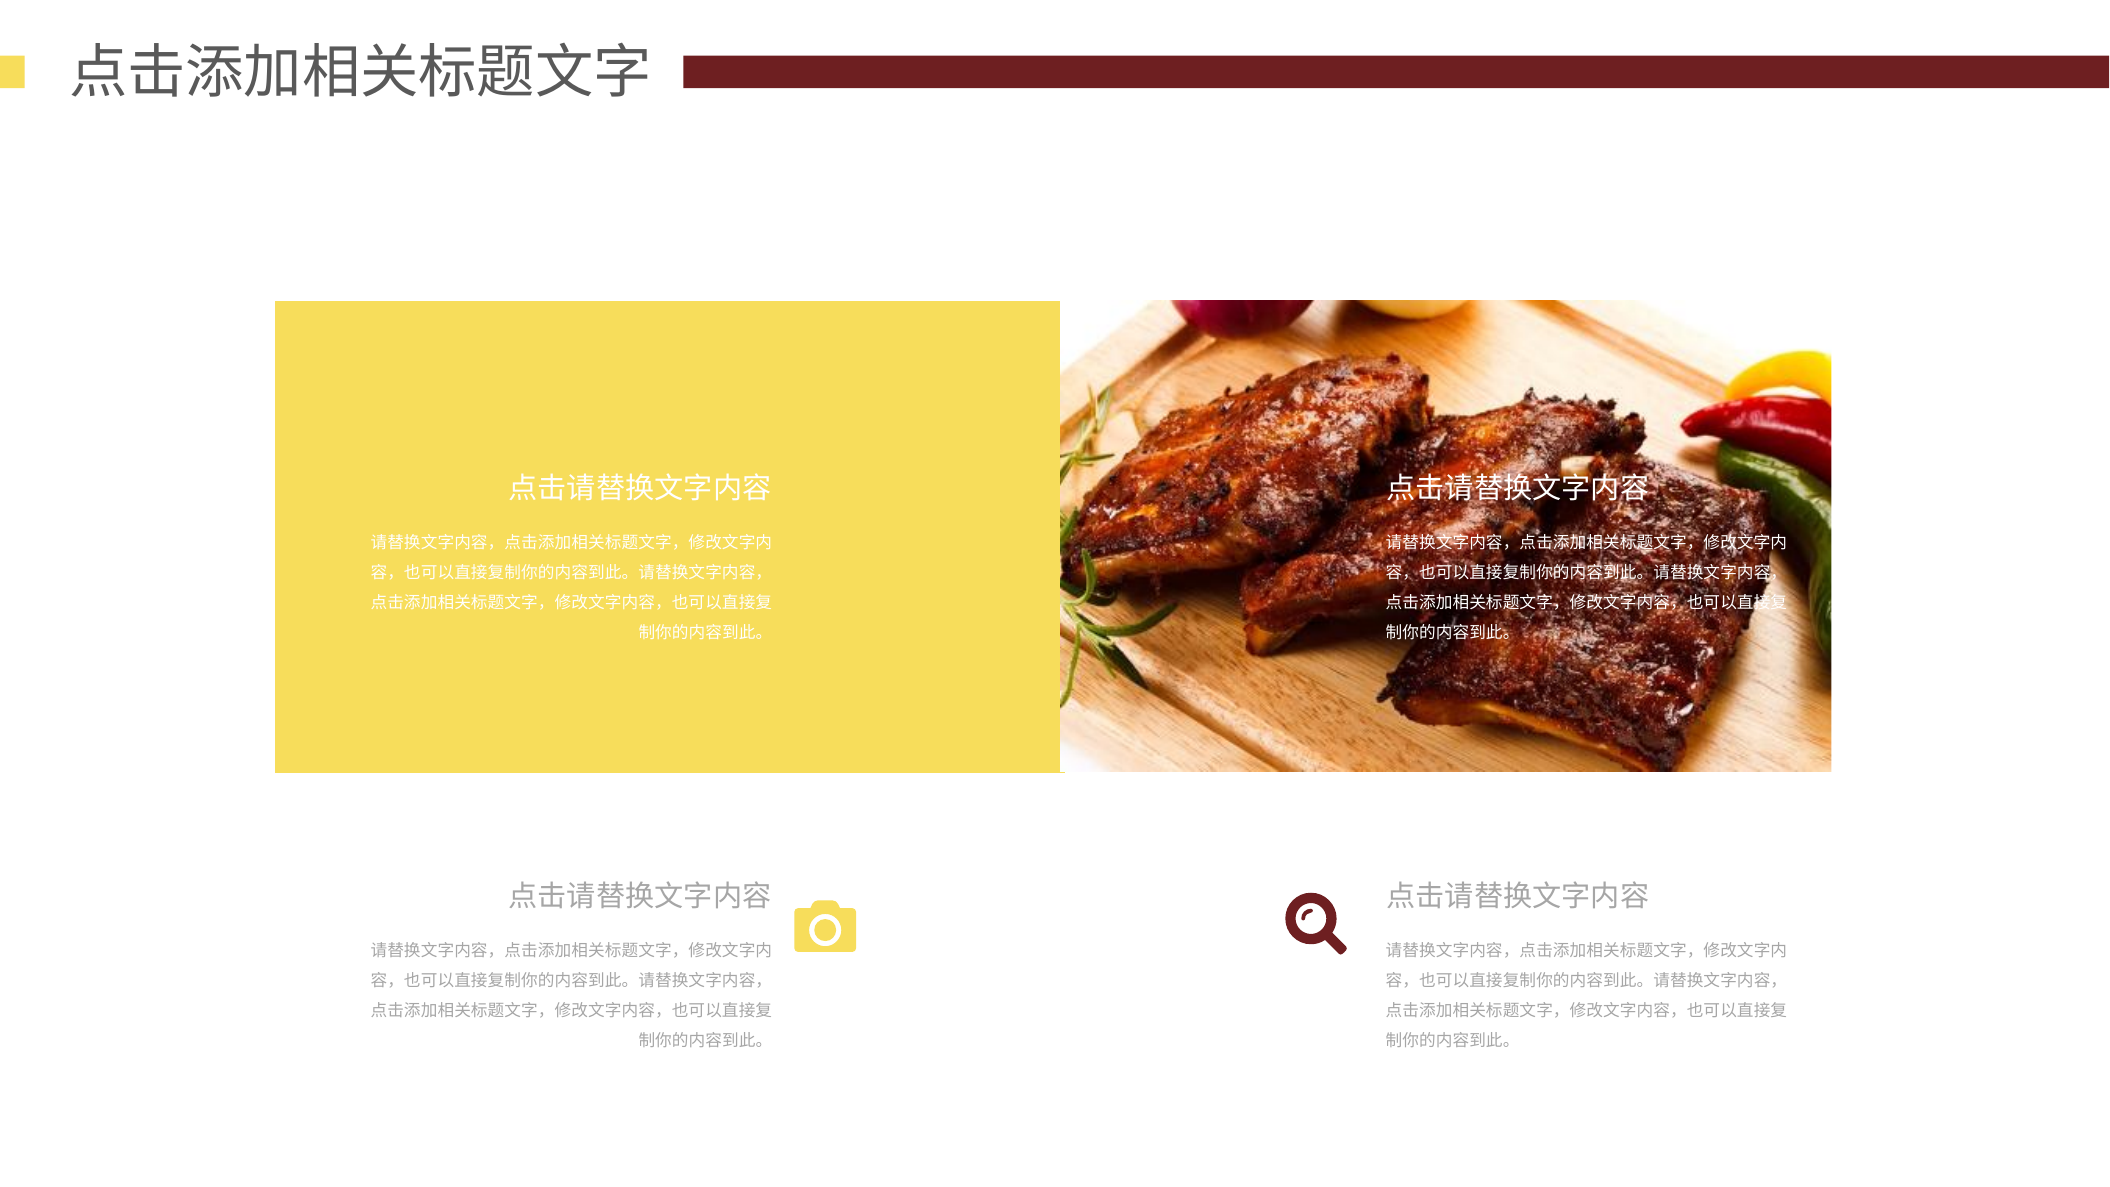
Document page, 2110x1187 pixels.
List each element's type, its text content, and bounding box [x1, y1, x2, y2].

text_box [794, 900, 857, 952]
text_box 点击请替换文字内容 [491, 869, 788, 921]
text_box 请替换文字内容，点击添加相关标题文字，修改文字内容，也可以直接复制你的内容到此。请替换文字内容，点击添加相关标题文字，修改文字内容，也可以直接复制你的内容到此。 [344, 921, 789, 1058]
text_box [1060, 300, 1832, 772]
text_box [1285, 892, 1347, 955]
text_box 点击请替换文字内容 [1370, 461, 1667, 513]
text_box 请替换文字内容，点击添加相关标题文字，修改文字内容，也可以直接复制你的内容到此。请替换文字内容，点击添加相关标题文字，修改文字内容，也可以直接复制你的内容到此。 [1369, 514, 1814, 651]
text_box 点击添加相关标题文字 [54, 26, 667, 112]
text_box 请替换文字内容，点击添加相关标题文字，修改文字内容，也可以直接复制你的内容到此。请替换文字内容，点击添加相关标题文字，修改文字内容，也可以直接复制你的内容到此。 [1369, 921, 1814, 1058]
text_box 点击请替换文字内容 [491, 461, 788, 513]
text_box 请替换文字内容，点击添加相关标题文字，修改文字内容，也可以直接复制你的内容到此。请替换文字内容，点击添加相关标题文字，修改文字内容，也可以直接复制你的内容到此。 [344, 514, 789, 651]
text_box 点击请替换文字内容 [1370, 869, 1667, 921]
text_box [274, 300, 1065, 773]
